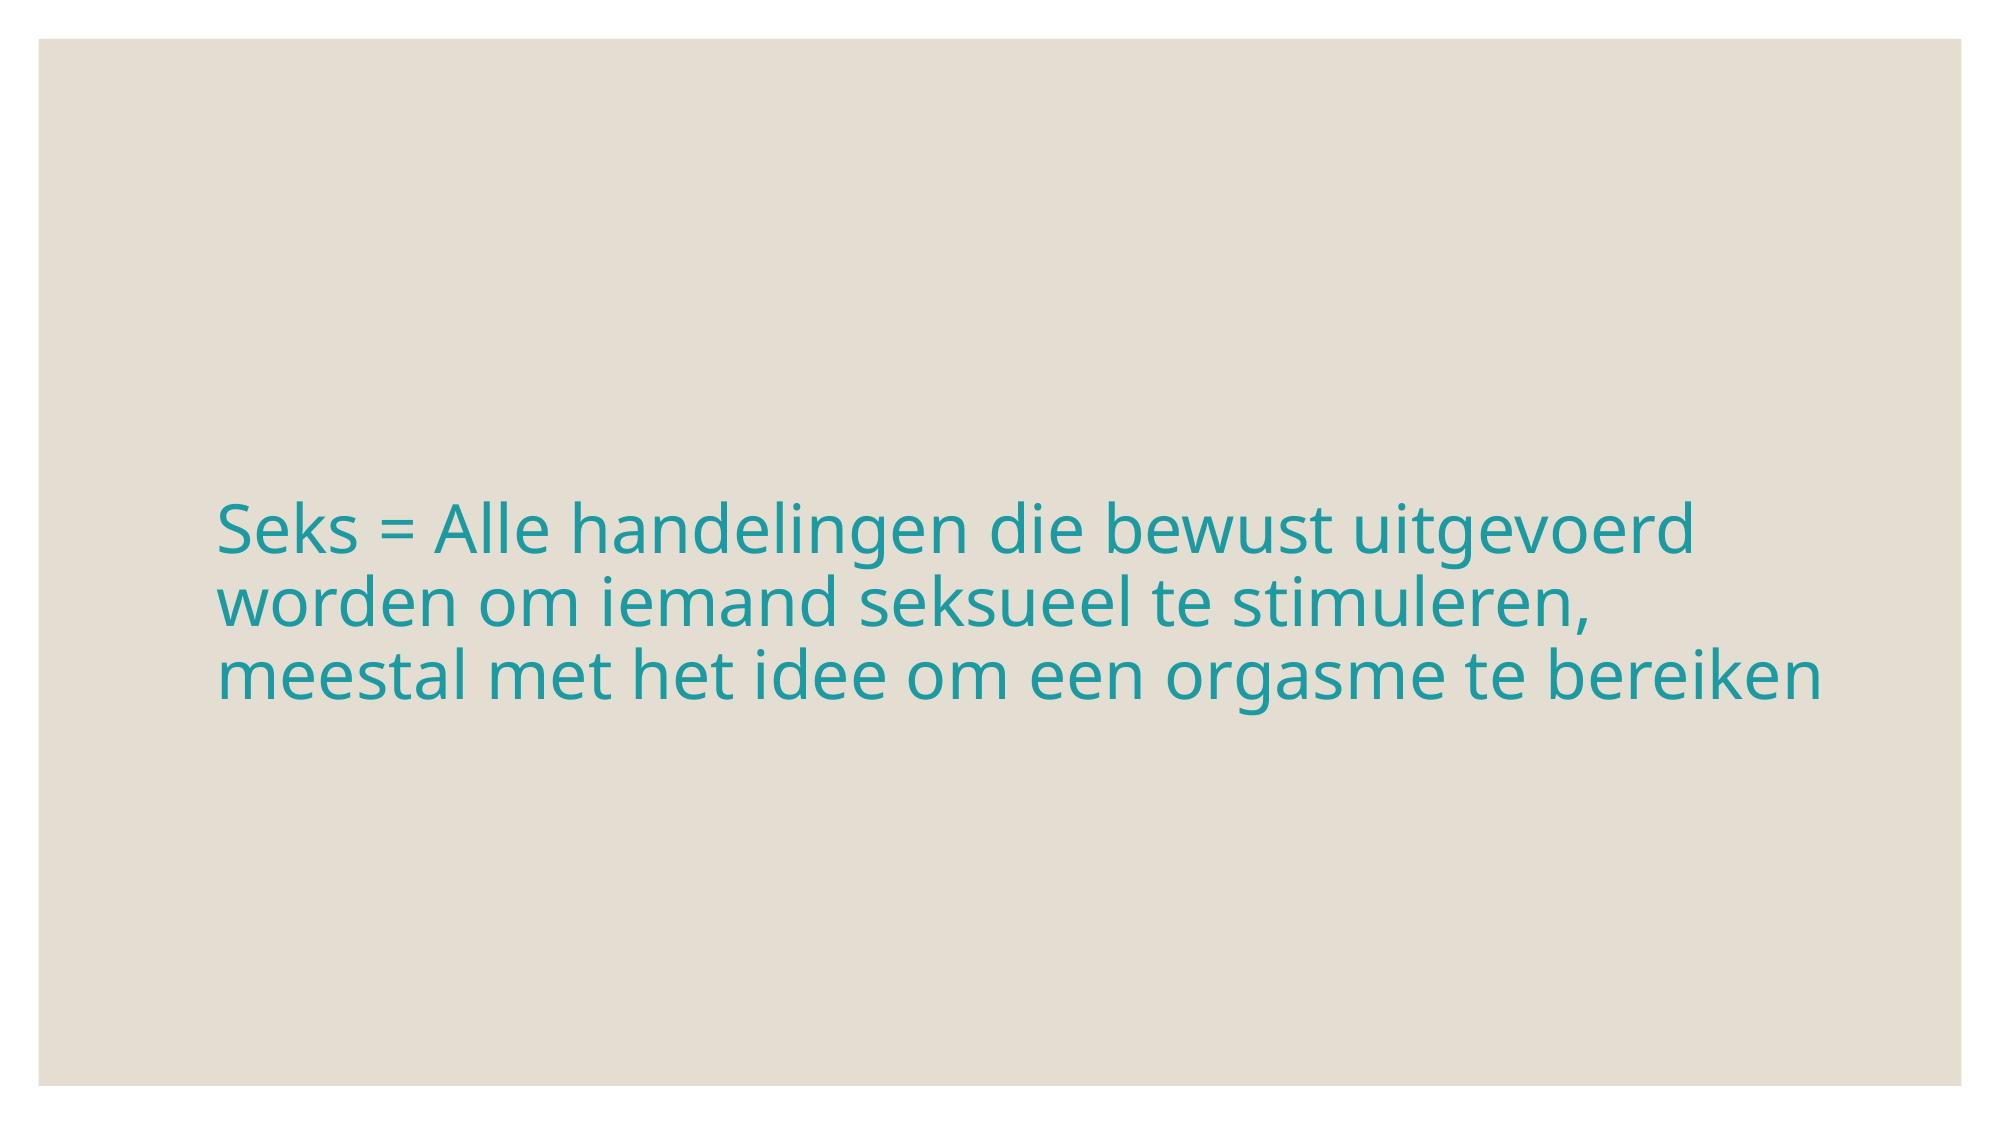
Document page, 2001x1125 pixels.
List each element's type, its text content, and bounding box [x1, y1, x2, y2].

title Seks = Alle handelingen die bewust uitgevoerd worden om iemand seksueel te stimuleren, meestal met het idee om een orgasme te bereiken [201, 450, 1852, 760]
